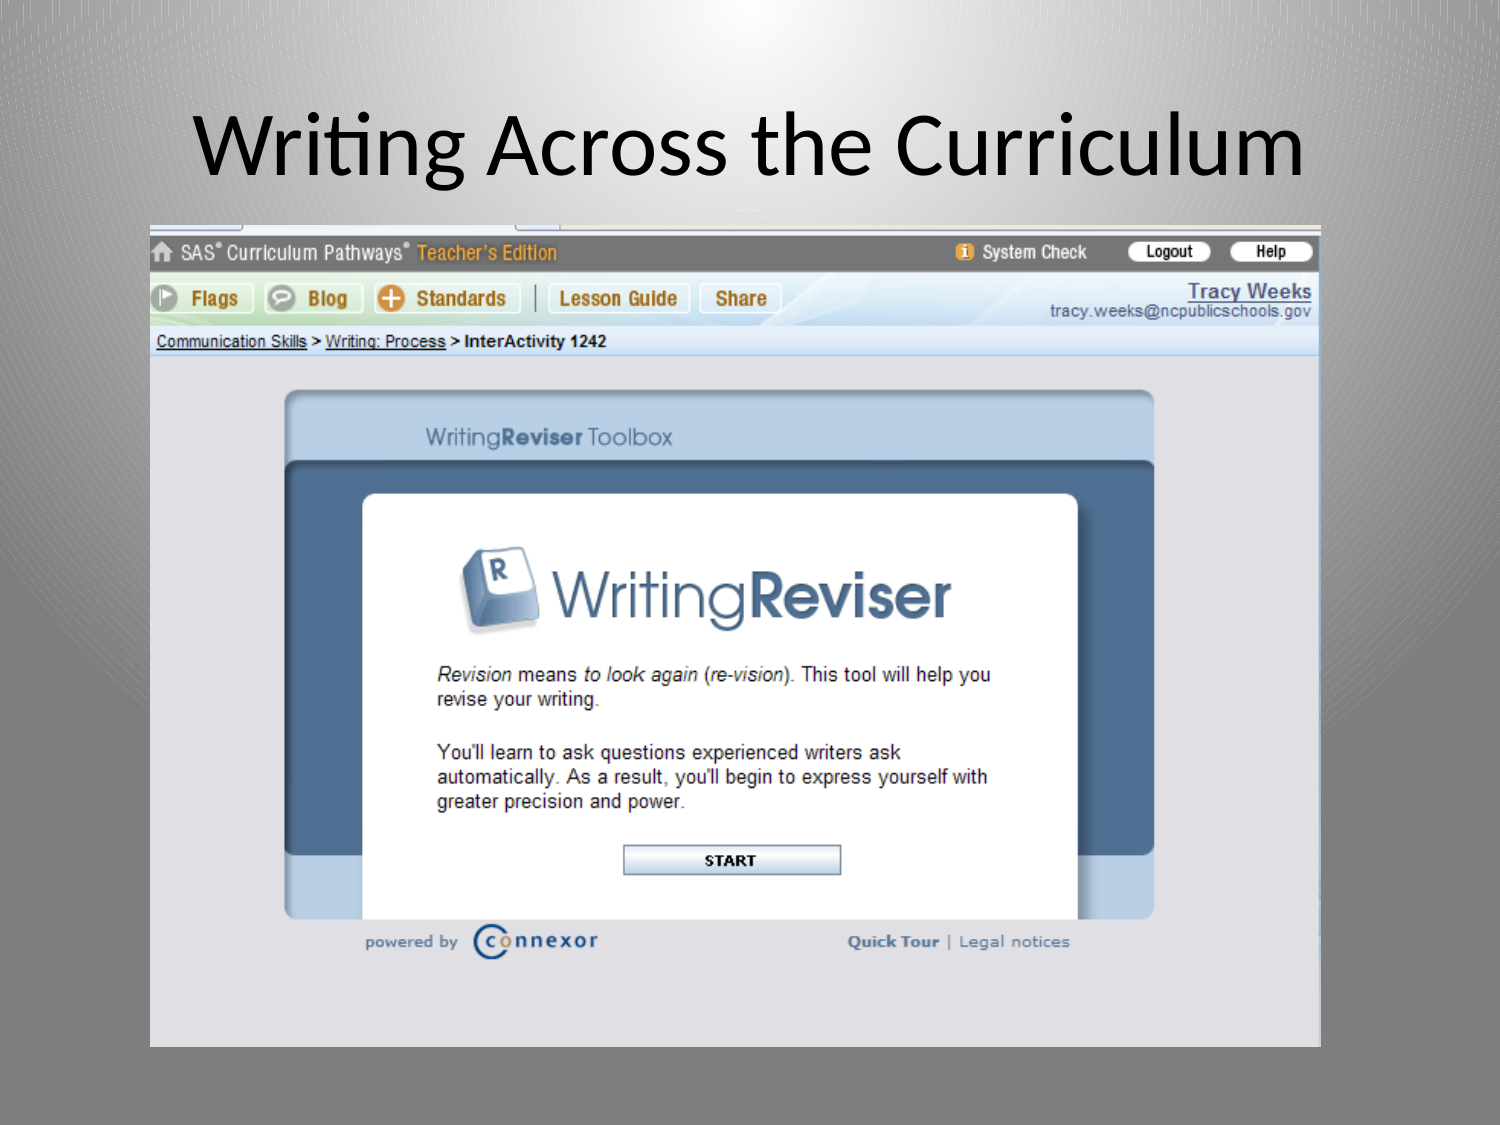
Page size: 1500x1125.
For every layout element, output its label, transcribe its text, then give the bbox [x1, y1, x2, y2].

title Writing Across the Curriculum [75, 45, 1425, 233]
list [149, 224, 1322, 1047]
